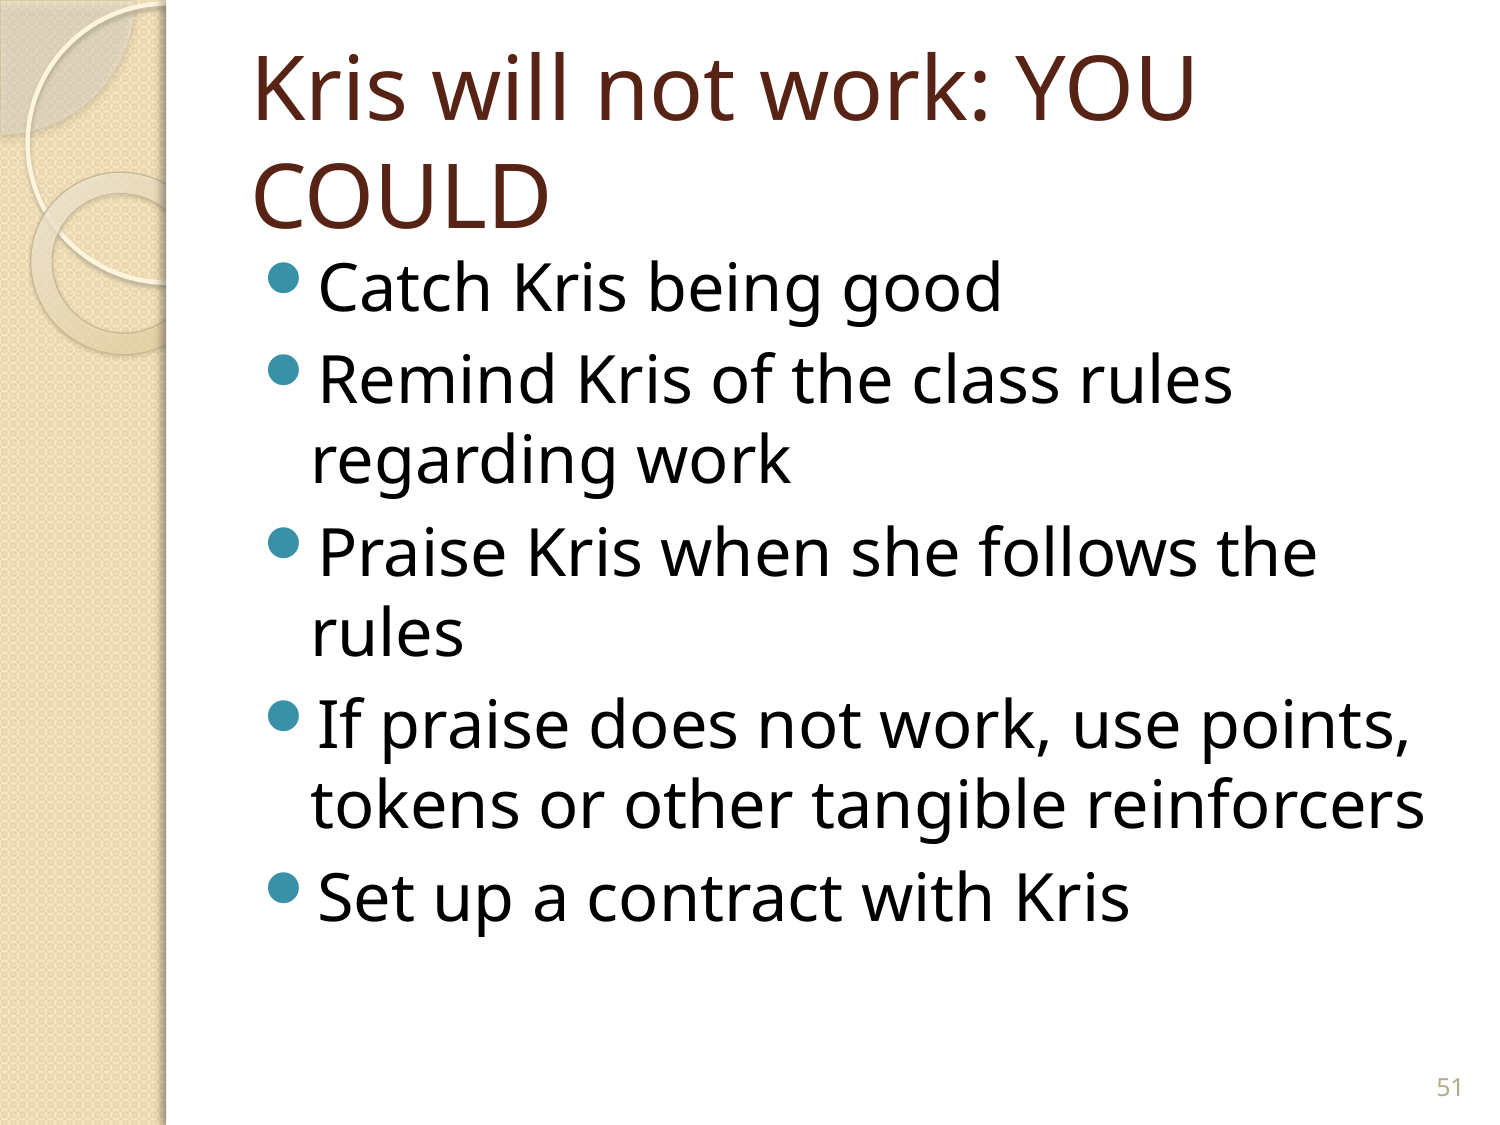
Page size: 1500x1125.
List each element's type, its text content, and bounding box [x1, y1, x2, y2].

title Kris will not work: YOU COULD [235, 45, 1466, 233]
list Catch Kris being good Remind Kris of the class rules regarding work Praise Kris when she follows the rules If praise does not work, use points, tokens or other tangible reinforcers Set up a contract with Kris [235, 237, 1466, 1025]
slide_number 51 [1413, 1034, 1488, 1113]
